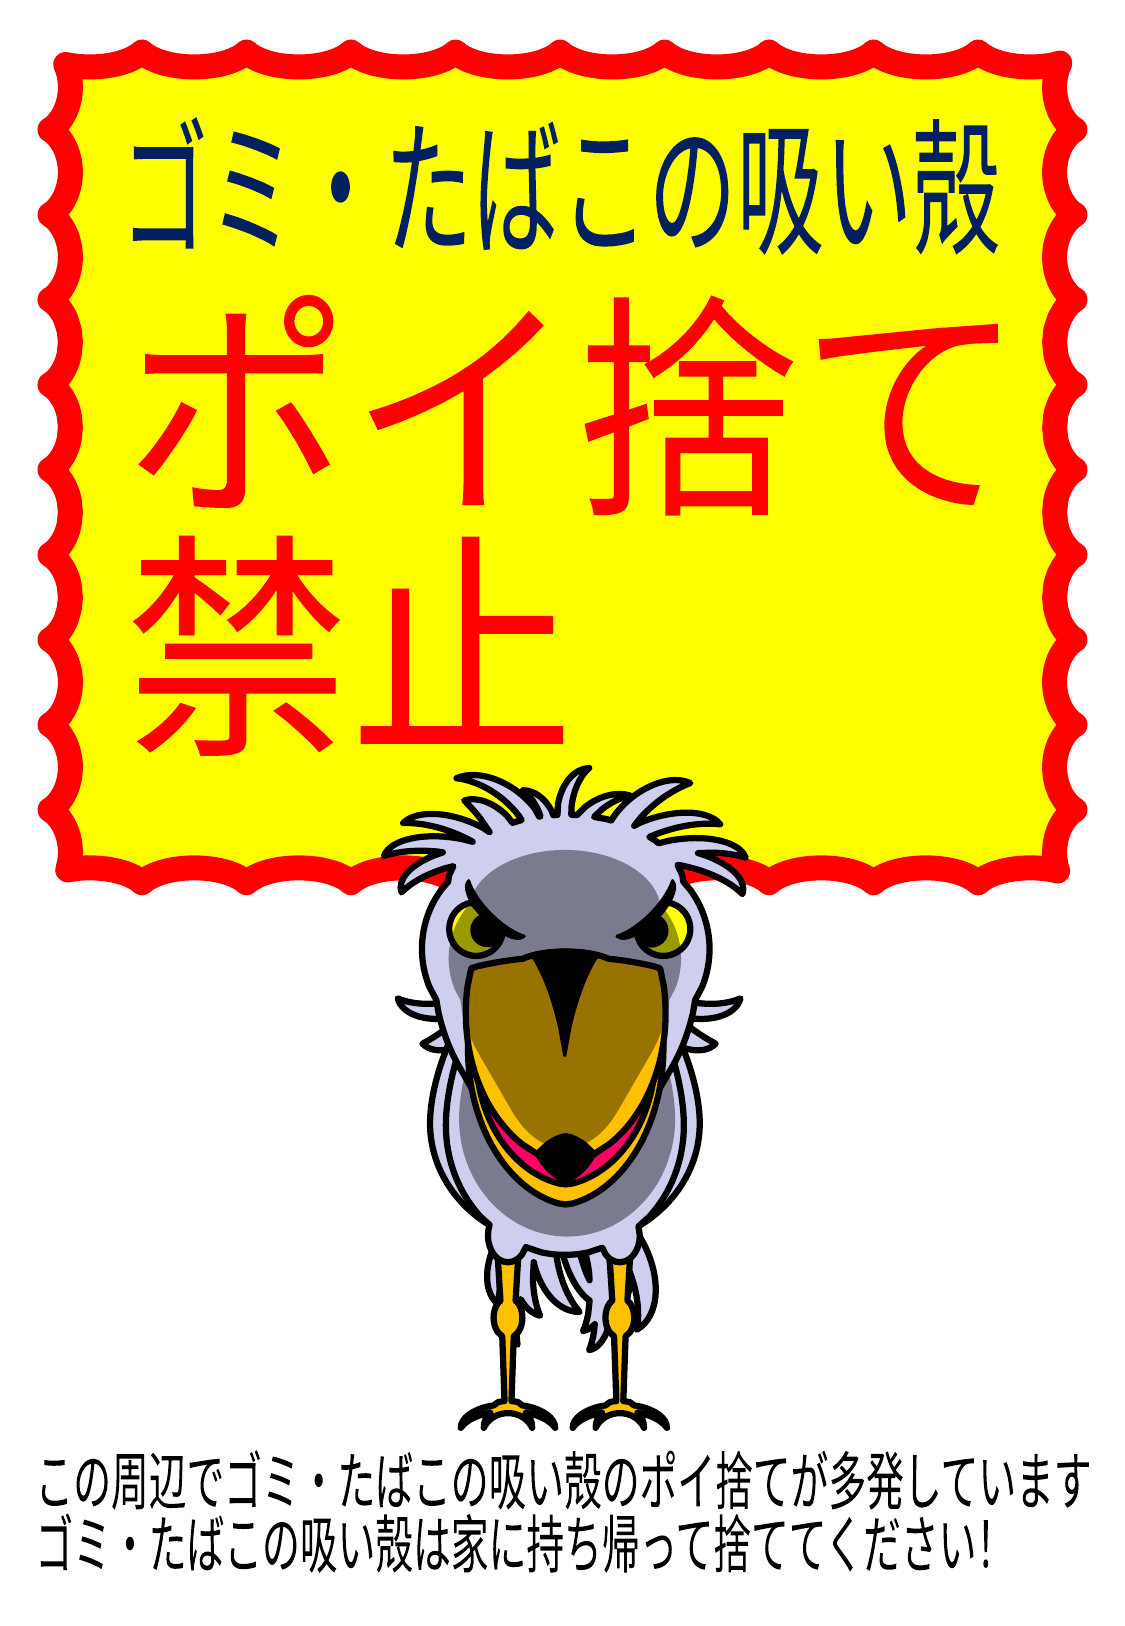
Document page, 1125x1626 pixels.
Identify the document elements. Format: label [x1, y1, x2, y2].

text_box [47, 50, 1078, 885]
text_box [132, 116, 999, 757]
text_box [383, 767, 747, 1429]
